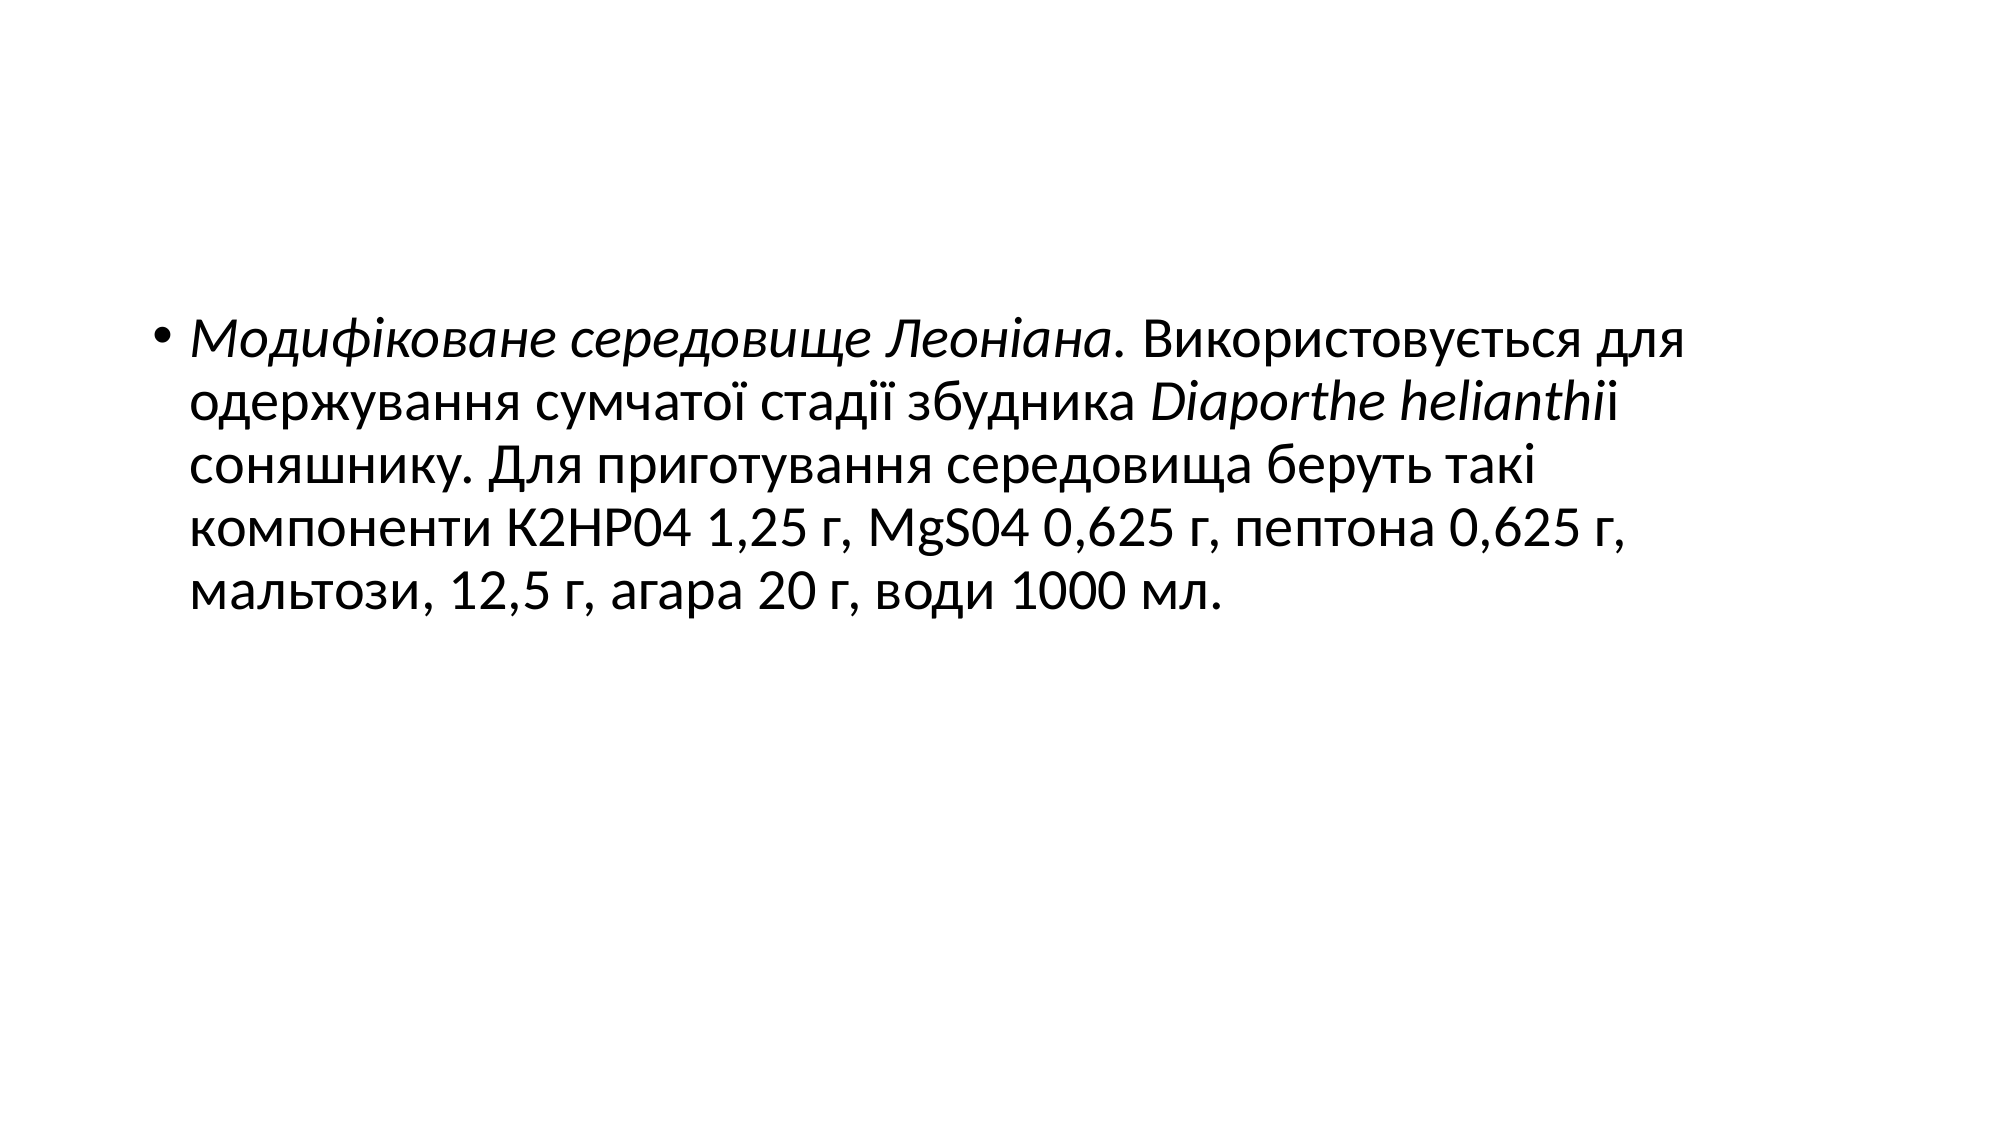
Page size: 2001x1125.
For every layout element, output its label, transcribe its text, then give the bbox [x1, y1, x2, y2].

list Модифіковане середовище Леоніана. Використовується для одержування сумчатої стадії збудника Diaporthe helianthiі соняшнику. Для приготування середовища беруть такі компоненти К2НР04 1,25 г, МgS04 0,625 г, пептона 0,625 г, мальтози, 12,5 г, агара 20 г, води 1000 мл. [137, 299, 1863, 1014]
